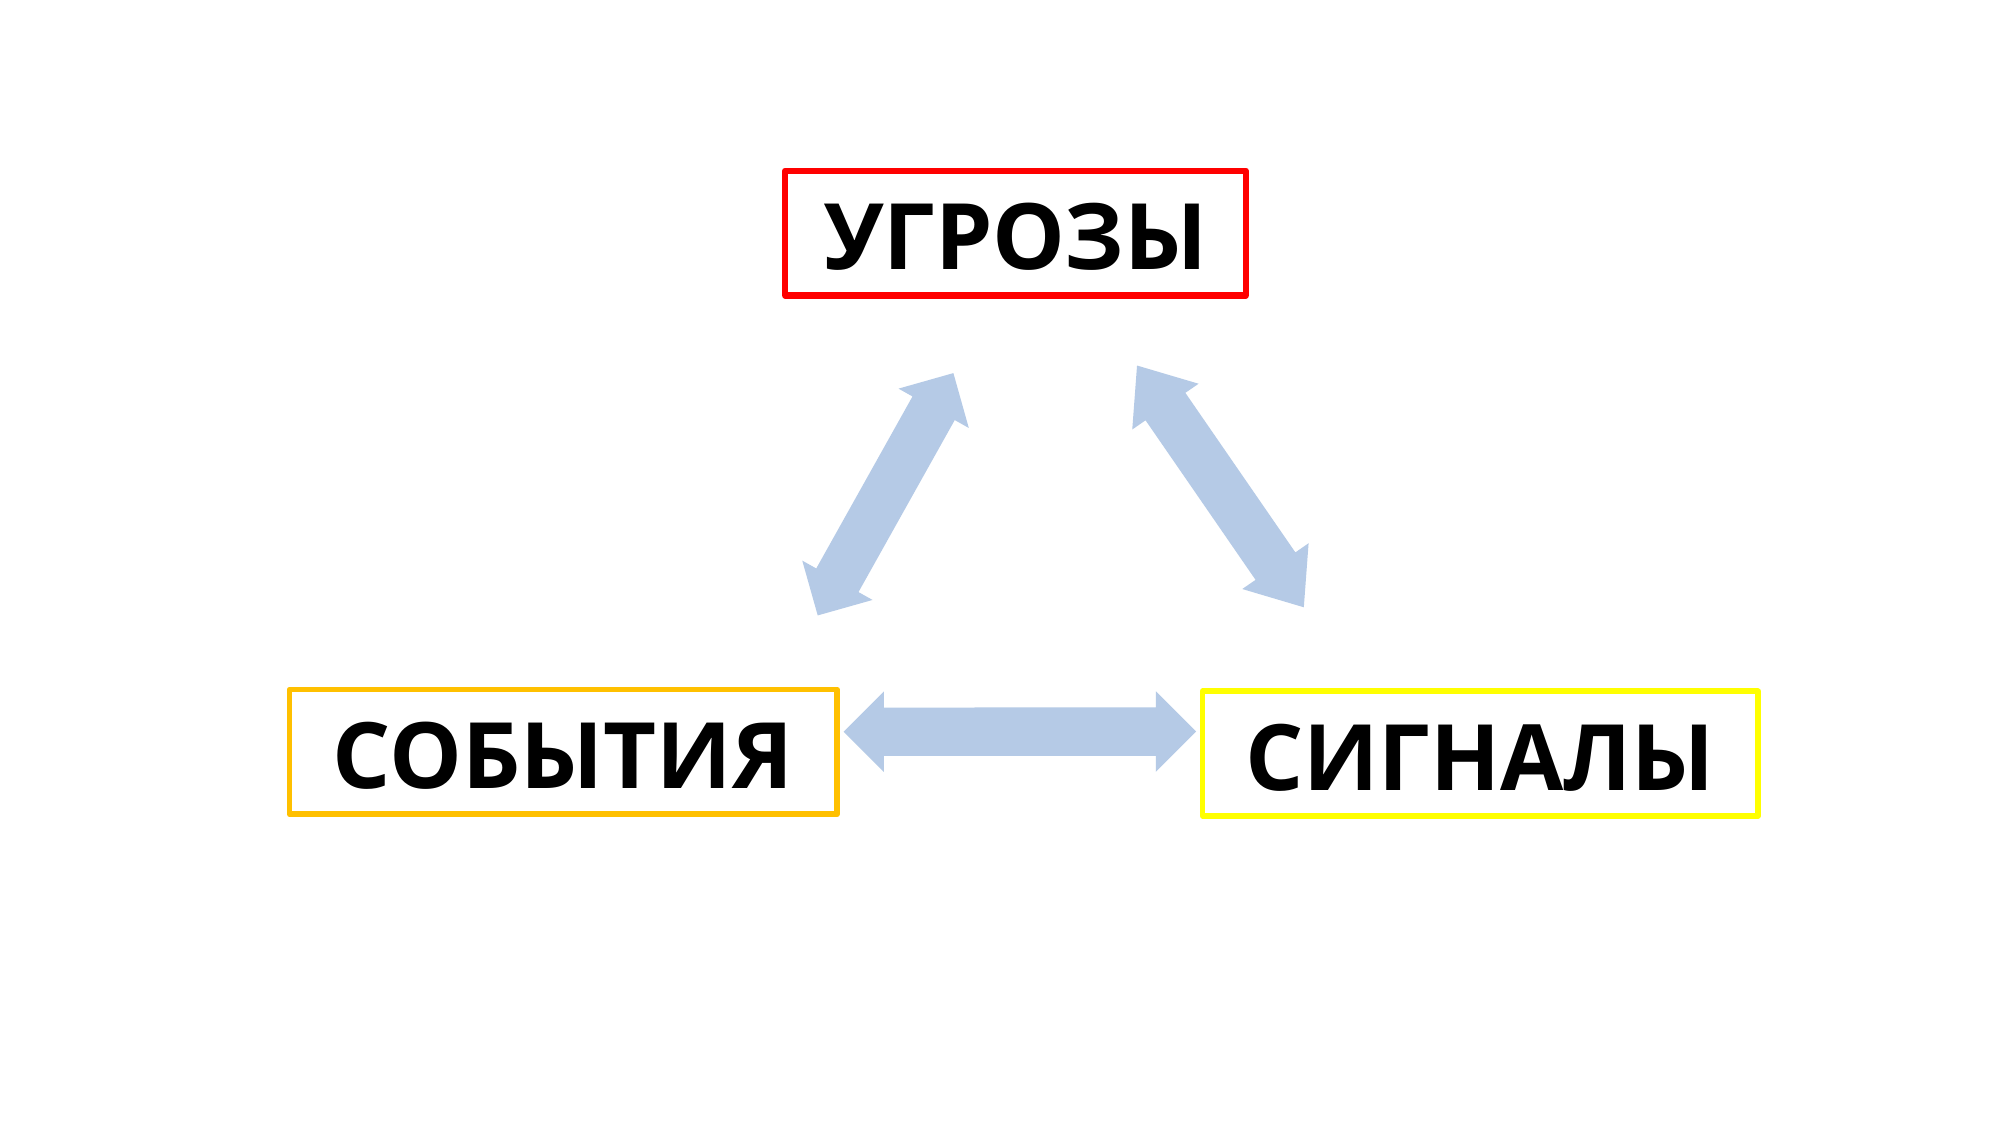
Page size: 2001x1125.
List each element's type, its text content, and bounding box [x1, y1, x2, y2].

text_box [718, 21, 1660, 889]
text_box СИГНАЛЫ [1660, 691, 1758, 816]
text_box СОБЫТИЯ [289, 689, 718, 815]
